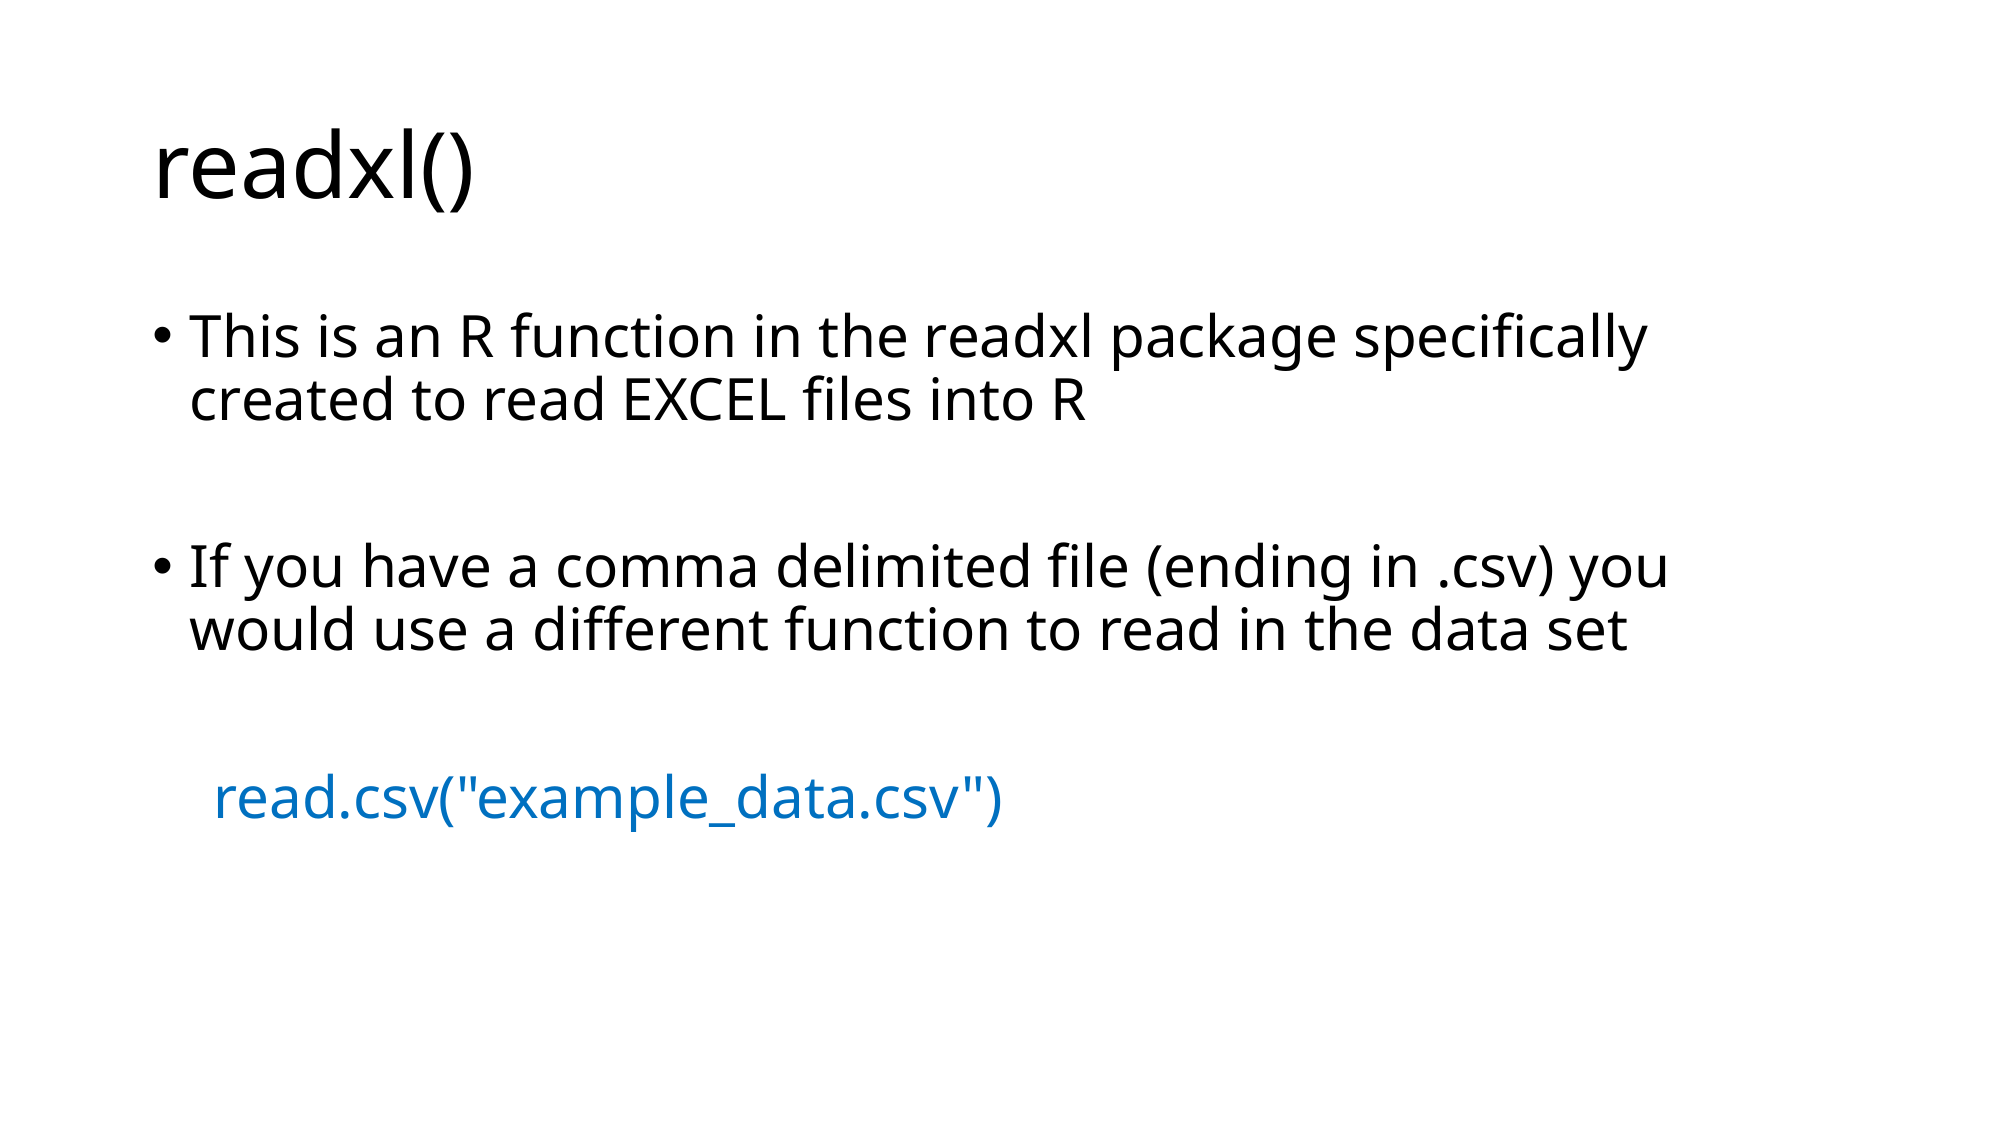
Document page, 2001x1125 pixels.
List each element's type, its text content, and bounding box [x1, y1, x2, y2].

title readxl() [137, 59, 1863, 278]
list This is an R function in the readxl package specifically created to read EXCEL files into R If you have a comma delimited file (ending in .csv) you would use a different function to read in the data set read.csv("example_data.csv") [137, 299, 1863, 1014]
